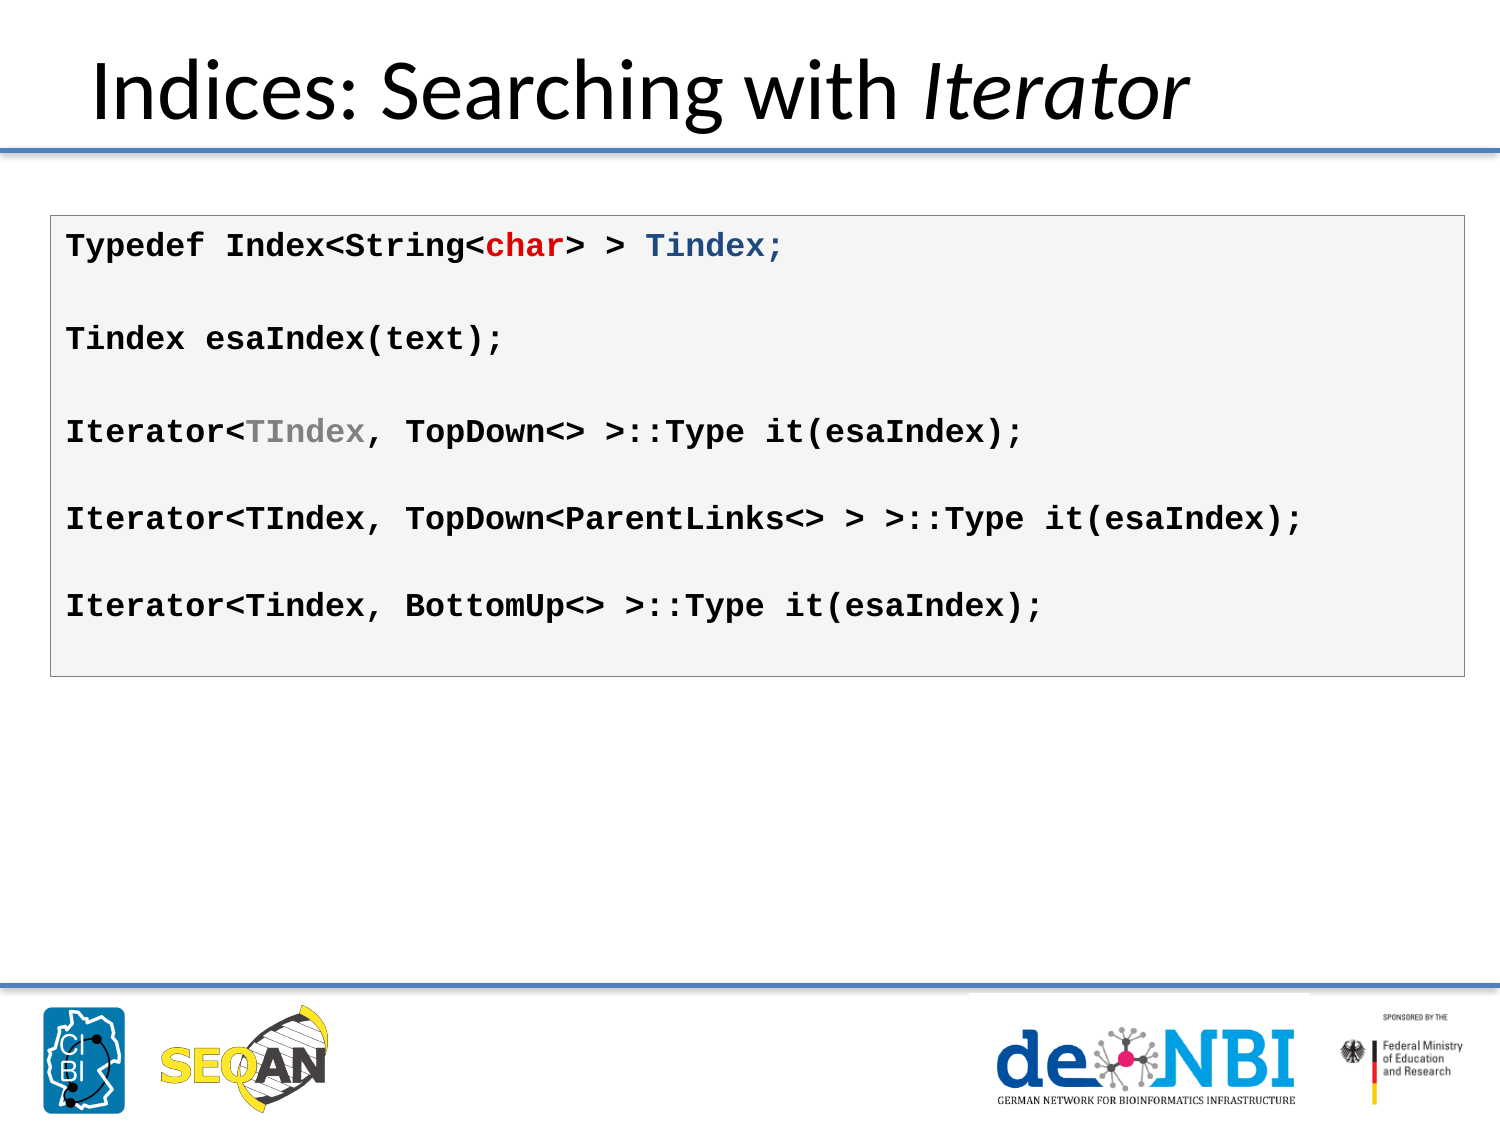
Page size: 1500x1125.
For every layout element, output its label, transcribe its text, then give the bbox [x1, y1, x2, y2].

picture [48, 1010, 120, 1109]
text_box Typedef Index<String<char> > Tindex; Tindex esaIndex(text); Iterator<TIndex, TopDown<> >::Type it(esaIndex); Iterator<TIndex, TopDown<ParentLinks<> > >::Type it(esaIndex); Iterator<Tindex, BottomUp<> >::Type it(esaIndex); [50, 215, 1465, 677]
picture [141, 1002, 332, 1121]
picture [969, 993, 1309, 1122]
title Indices: Searching with Iterator [75, 25, 1425, 145]
